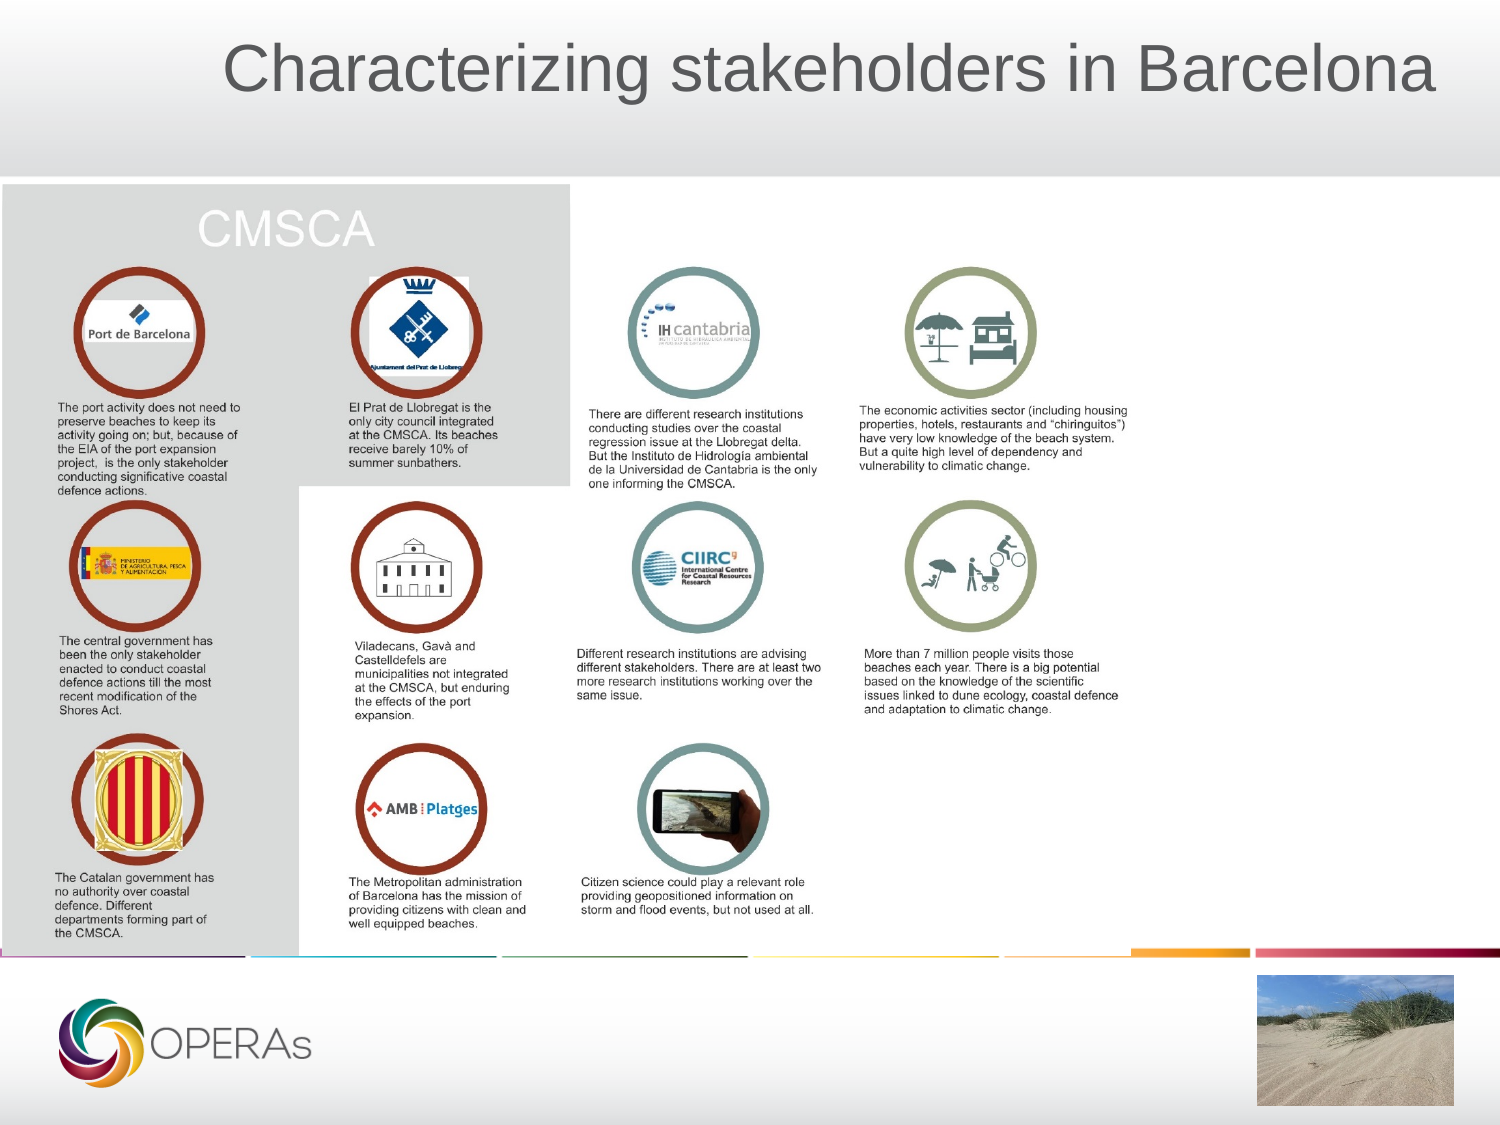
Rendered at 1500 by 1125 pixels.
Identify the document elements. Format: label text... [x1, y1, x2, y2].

title Characterizing stakeholders in Barcelona [62, 29, 1438, 176]
picture [0, 0, 1500, 1125]
